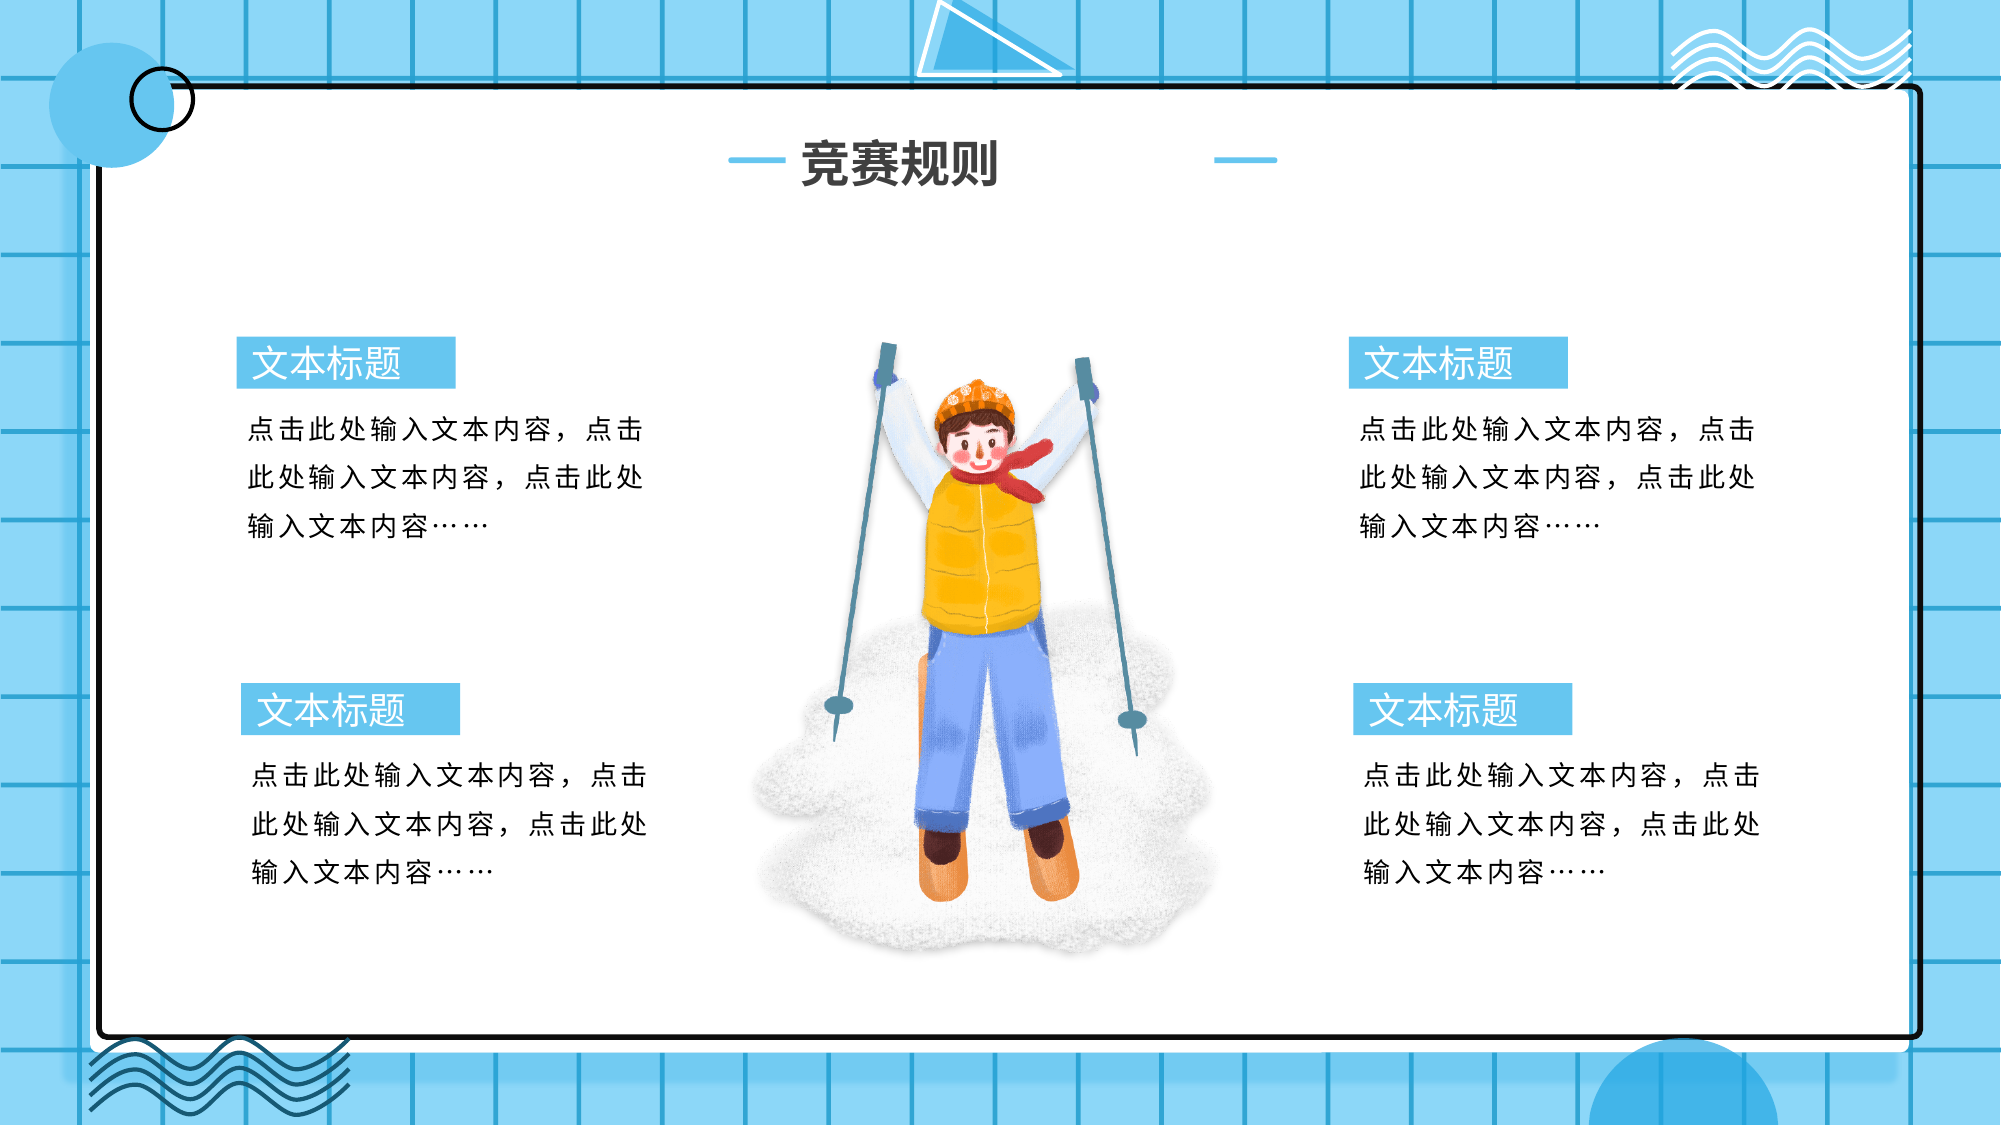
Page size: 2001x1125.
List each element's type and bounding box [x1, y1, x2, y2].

text_box [728, 125, 1278, 202]
text_box [236, 682, 698, 979]
text_box [231, 336, 694, 633]
text_box [1348, 682, 1810, 979]
picture [663, 286, 1345, 968]
text_box [1344, 336, 1806, 633]
